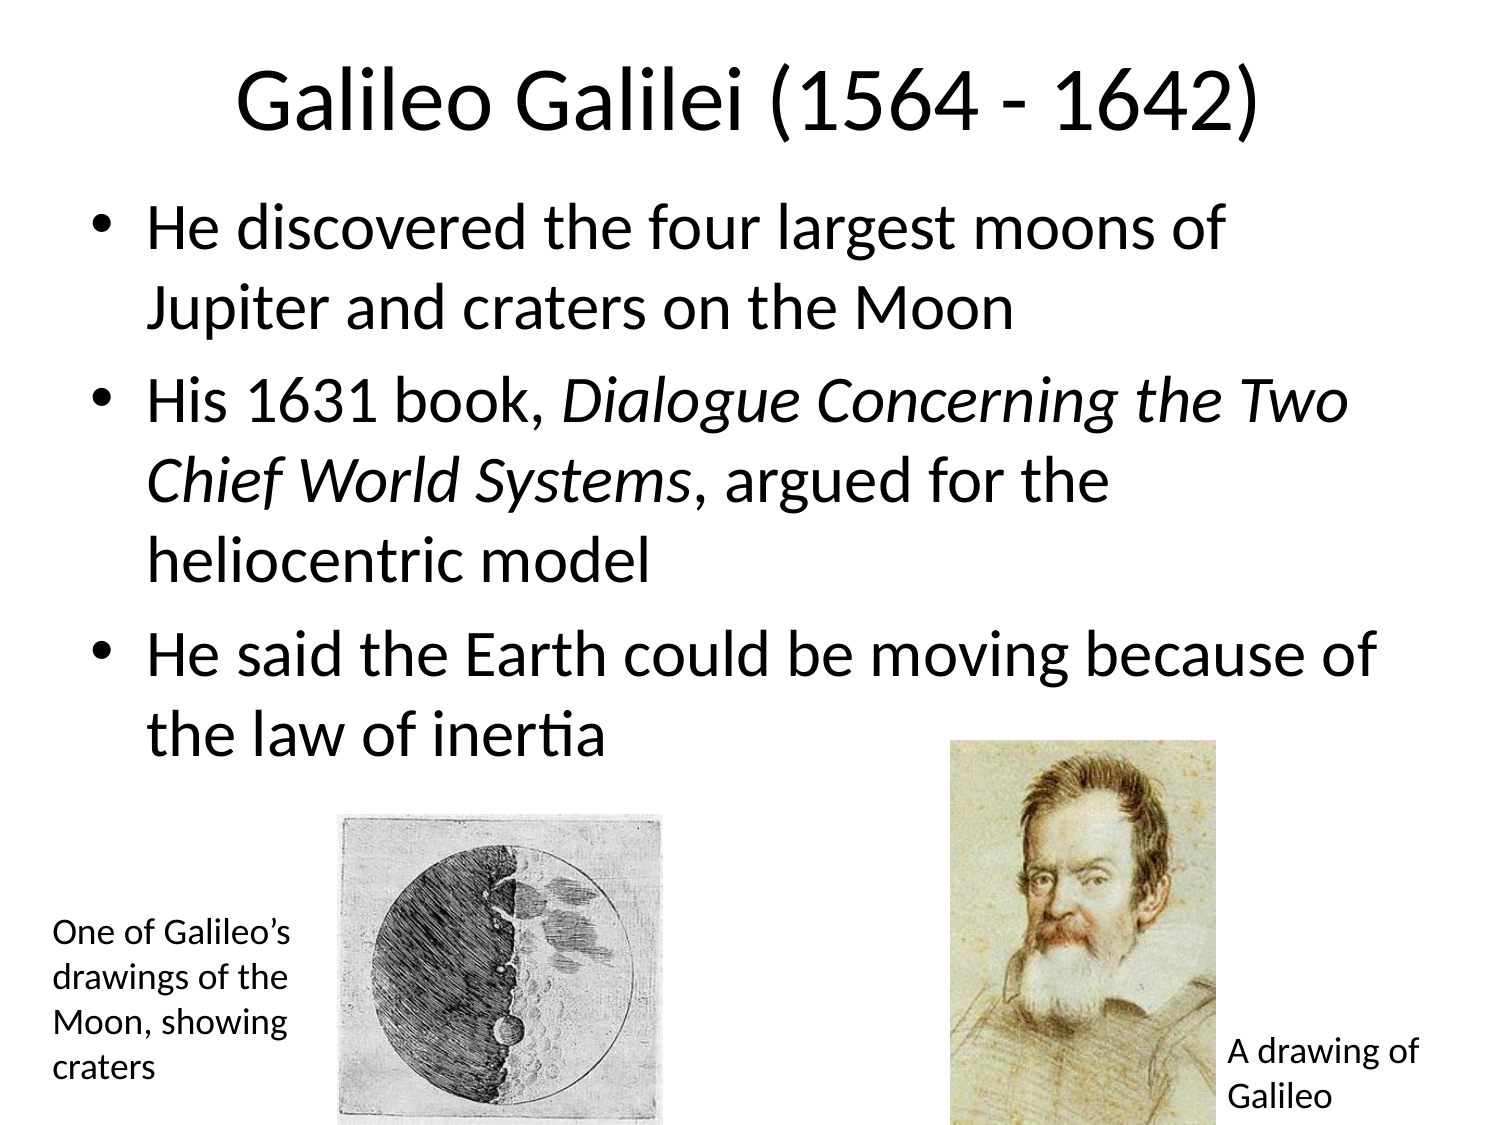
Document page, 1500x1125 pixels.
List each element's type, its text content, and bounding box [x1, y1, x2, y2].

title Galileo Galilei (1564 - 1642) [75, 0, 1425, 174]
text_box A drawing of Galileo [1219, 1018, 1500, 1124]
picture [949, 740, 1216, 1125]
list He discovered the four largest moons of Jupiter and craters on the Moon His 1631 book, Dialogue Concerning the Two Chief World Systems, argued for the heliocentric model He said the Earth could be moving because of the law of inertia [75, 174, 1425, 1013]
text_box One of Galileo’s drawings of the Moon, showing craters [37, 899, 332, 1095]
picture [337, 814, 663, 1125]
